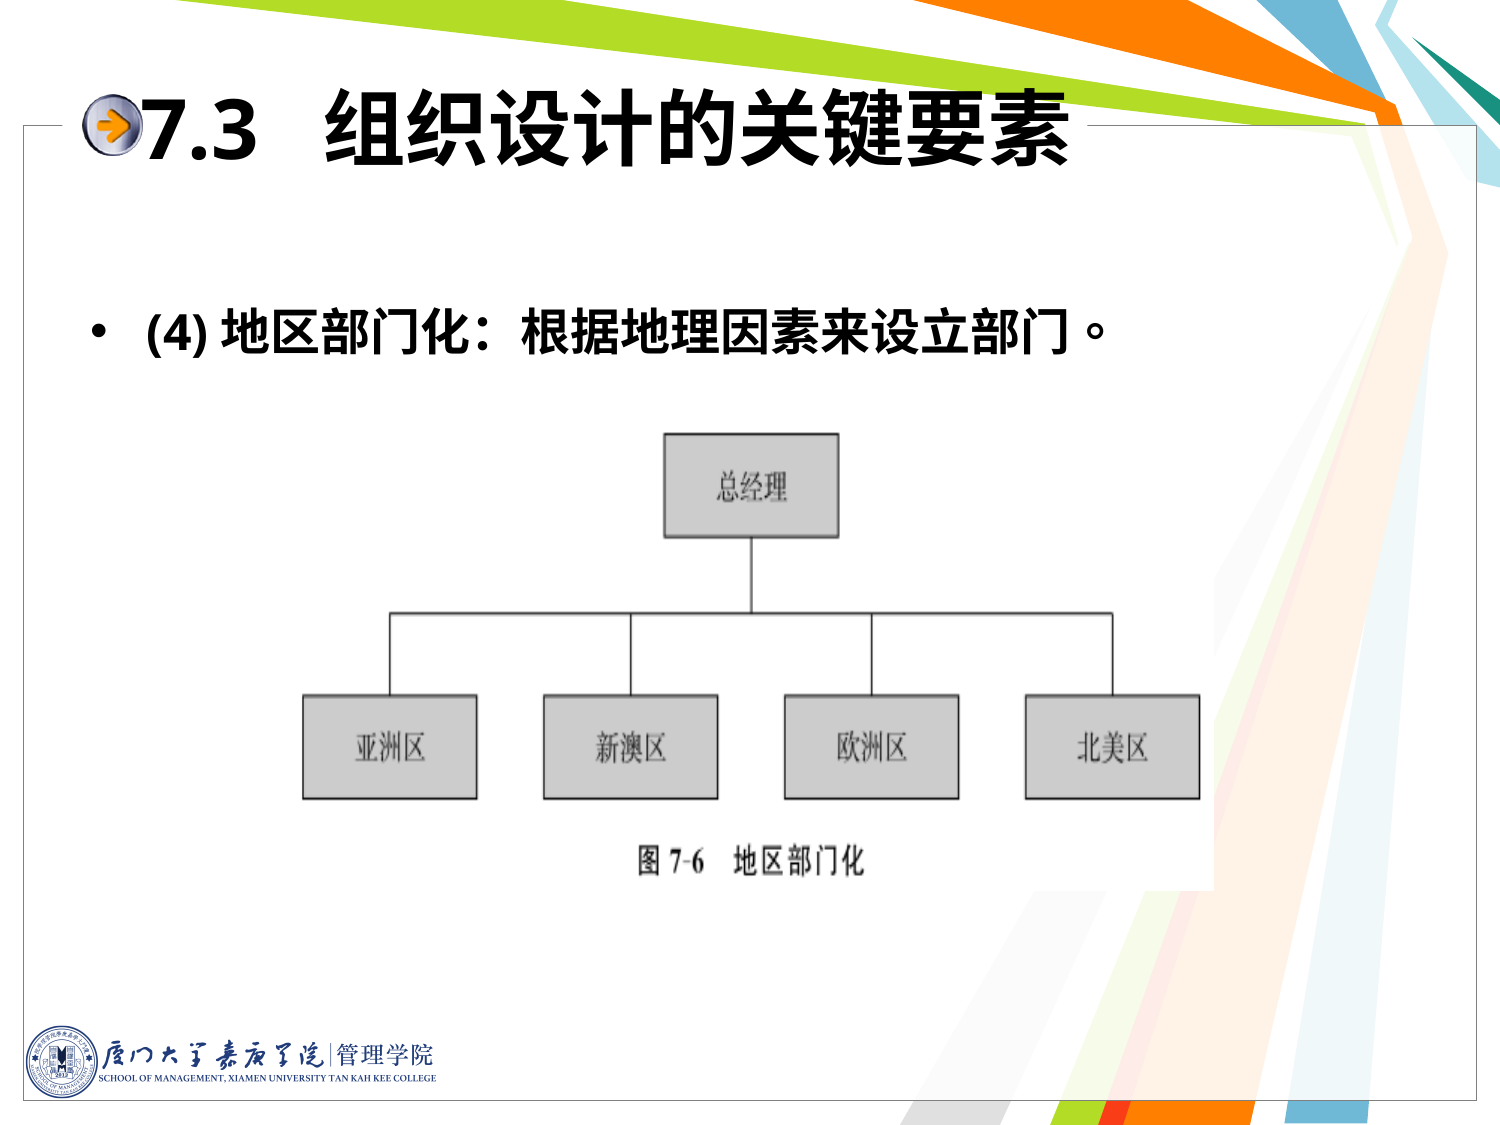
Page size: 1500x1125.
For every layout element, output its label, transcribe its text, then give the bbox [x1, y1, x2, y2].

picture [24, 1024, 438, 1100]
title 7.3 组织设计的关键要素 [125, 32, 1159, 220]
list (4)地区部门化：根据地理因素来设立部门。 [75, 262, 1425, 1005]
picture [82, 94, 125, 156]
picture [286, 412, 1214, 891]
